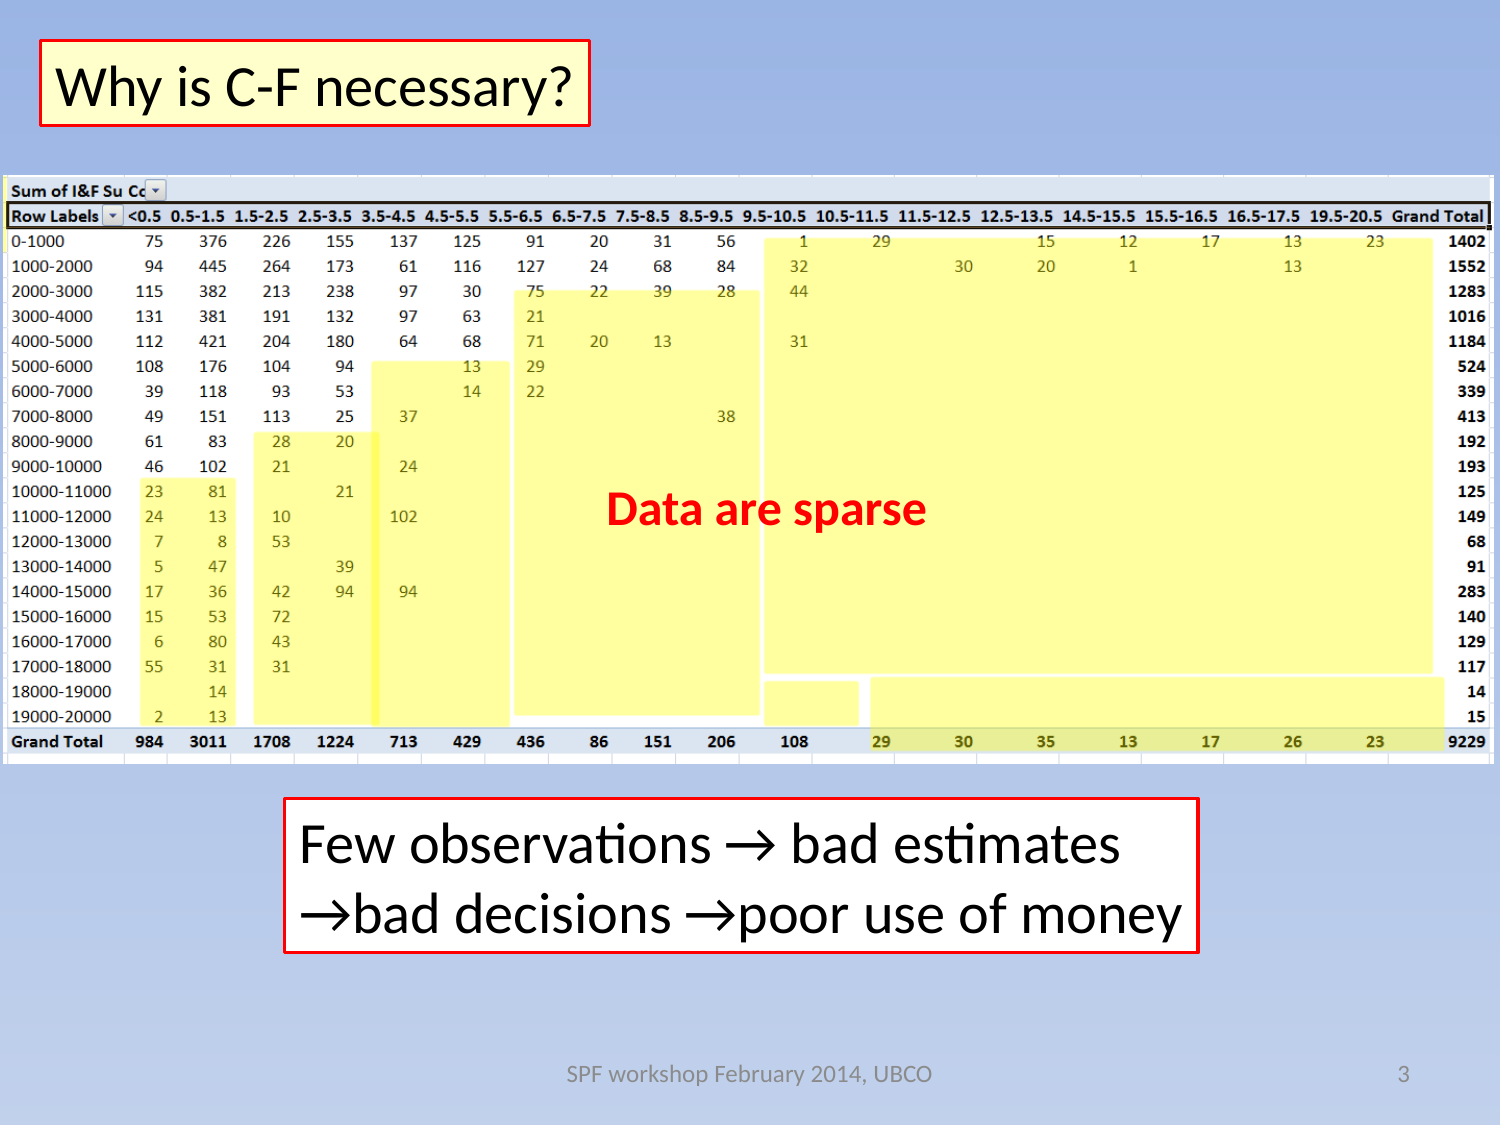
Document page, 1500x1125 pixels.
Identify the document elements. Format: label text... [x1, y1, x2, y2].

slide_number 3 [1074, 1042, 1425, 1103]
picture [2, 174, 1495, 764]
text_box Why is C-F necessary? [40, 40, 590, 126]
footer SPF workshop February 2014, UBCO [512, 1042, 988, 1103]
text_box Few observations → bad estimates →bad decisions →poor use of money [284, 798, 1198, 953]
